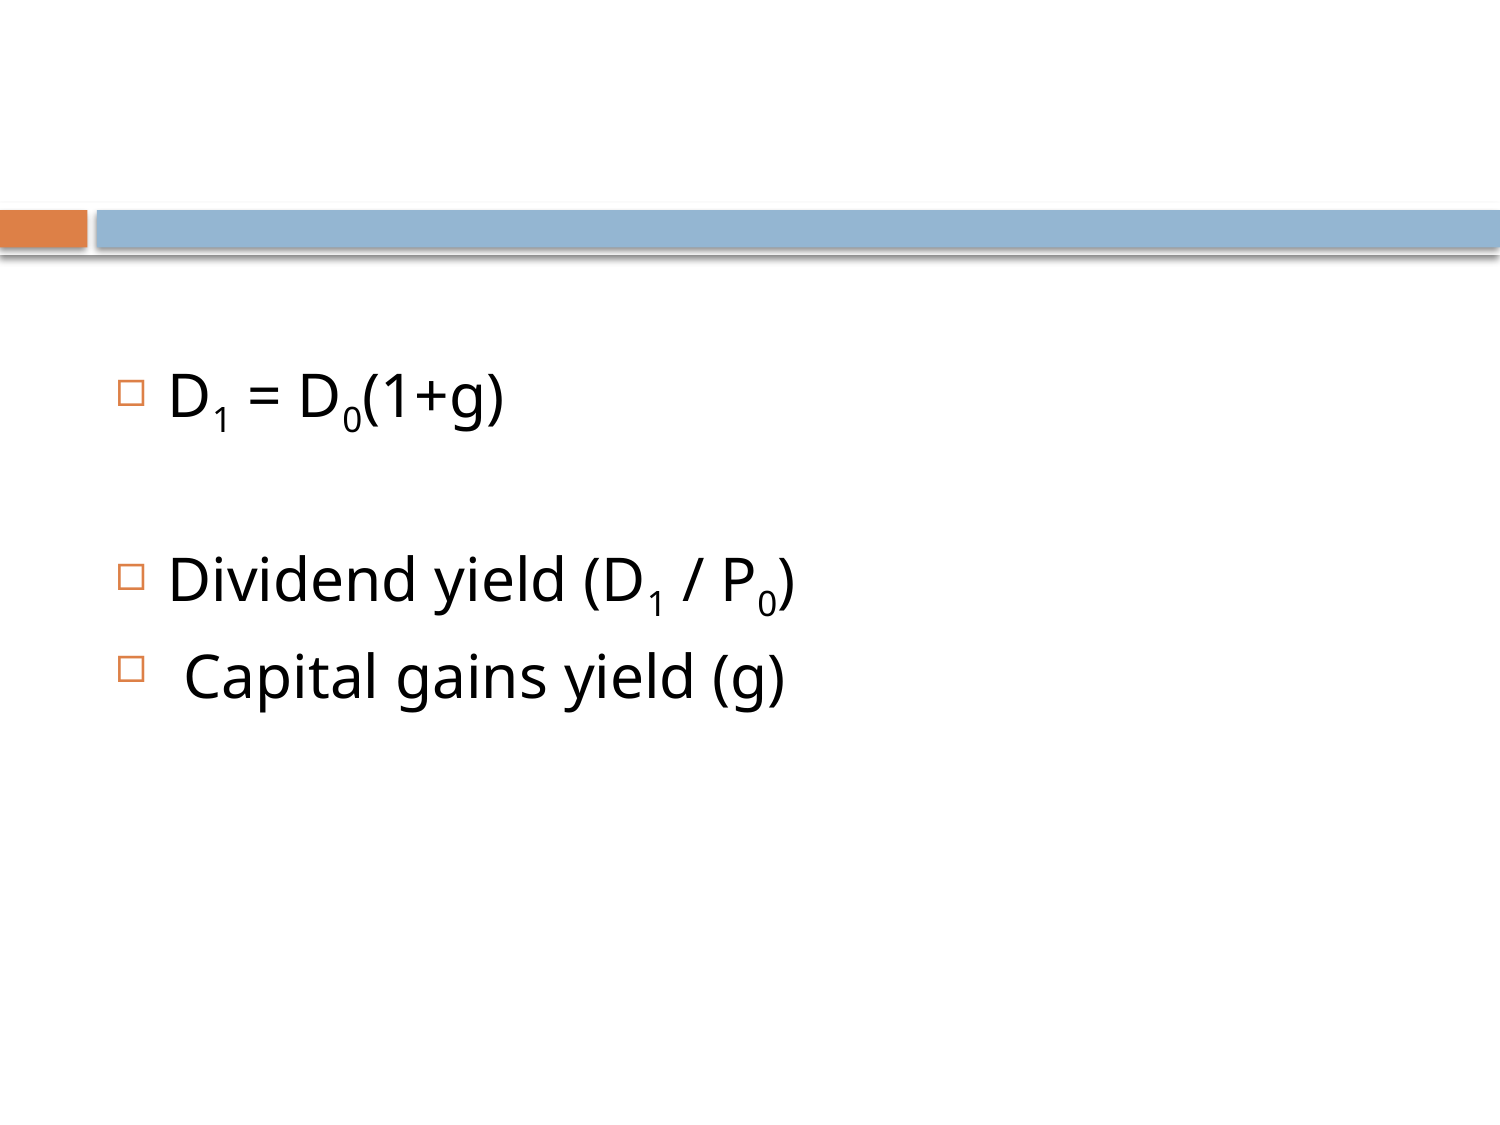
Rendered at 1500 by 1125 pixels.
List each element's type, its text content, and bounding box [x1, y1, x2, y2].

list D1 = D0(1+g) Dividend yield (D1 / P0) Capital gains yield (g) [100, 262, 1438, 1000]
